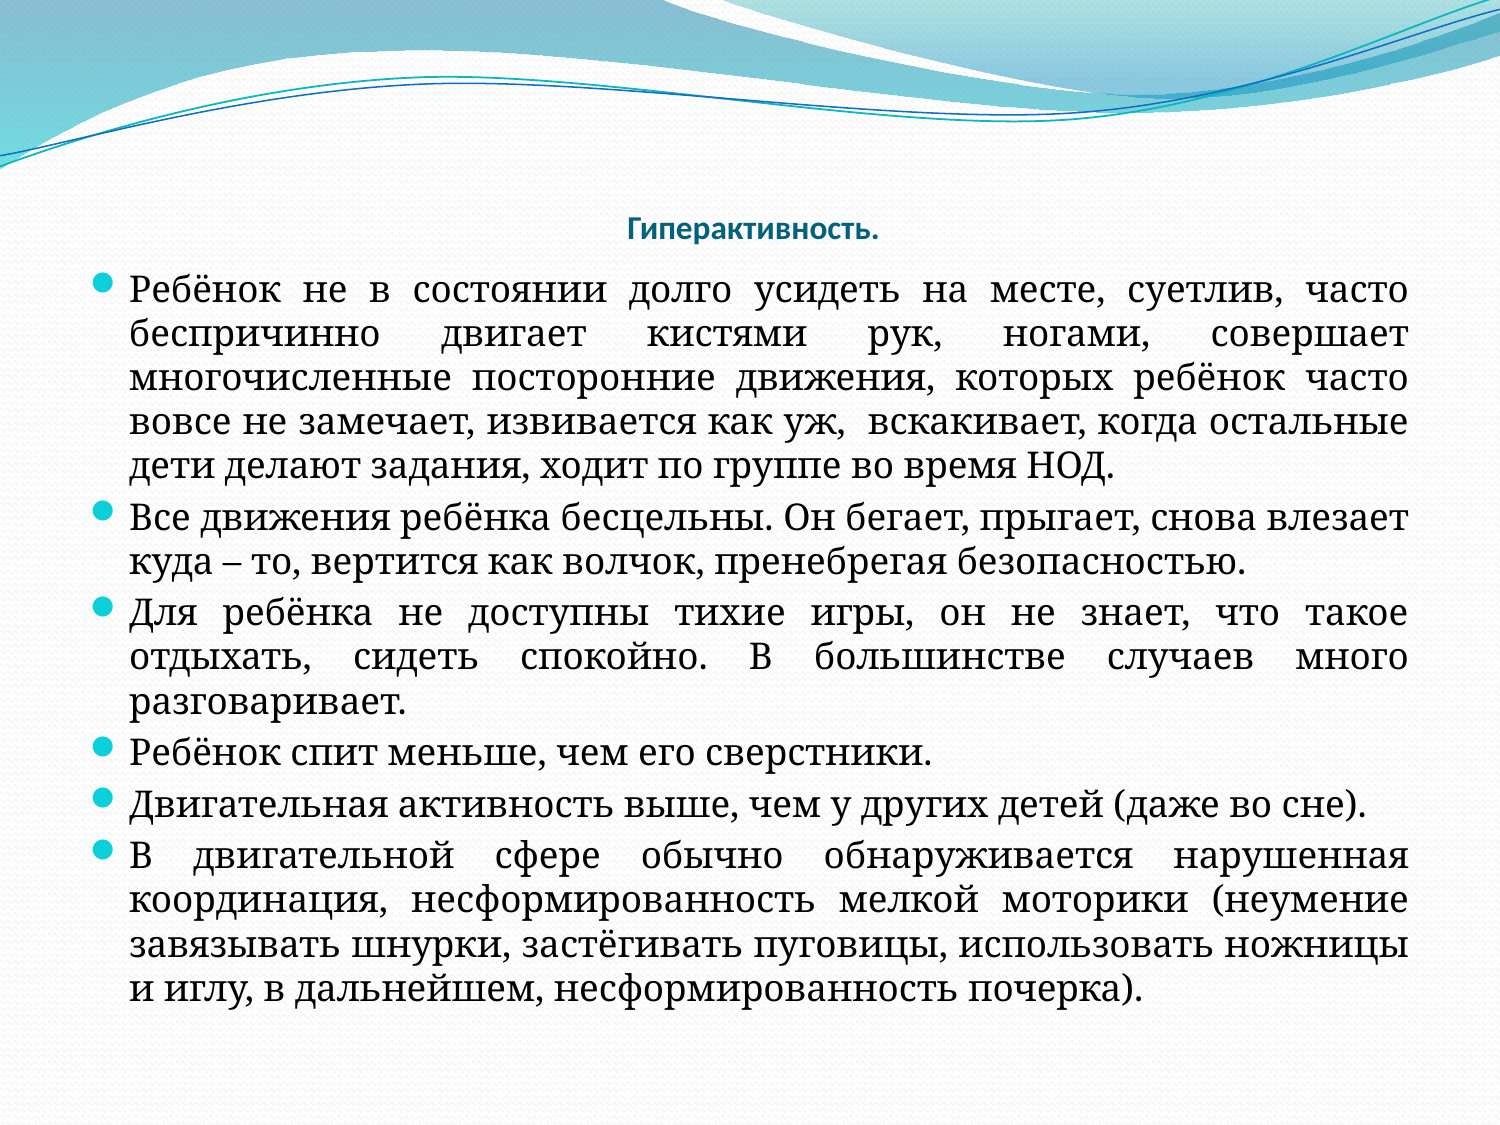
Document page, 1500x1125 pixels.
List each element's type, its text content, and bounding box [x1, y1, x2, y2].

title Гиперактивность. [75, 115, 1425, 247]
list Ребёнок не в состоянии долго усидеть на месте, суетлив, часто беспричинно двигает кистями рук, ногами, совершает многочисленные посторонние движения, которых ребёнок часто вовсе не замечает, извивается как уж, вскакивает, когда остальные дети делают задания, ходит по группе во время НОД. Все движения ребёнка бесцельны. Он бегает, прыгает, снова влезает куда – то, вертится как волчок, пренебрегая безопасностью. Для ребёнка не доступны тихие игры, он не знает, что такое отдыхать, сидеть спокойно. В большинстве случаев много разговаривает. Ребёнок спит меньше, чем его сверстники. Двигательная активность выше, чем у других детей (даже во сне). В двигательной сфере обычно обнаруживается нарушенная координация, несформированность мелкой моторики (неумение завязывать шнурки, застёгивать пуговицы, использовать ножницы и иглу, в дальнейшем, несформированность почерка). [75, 257, 1425, 1038]
